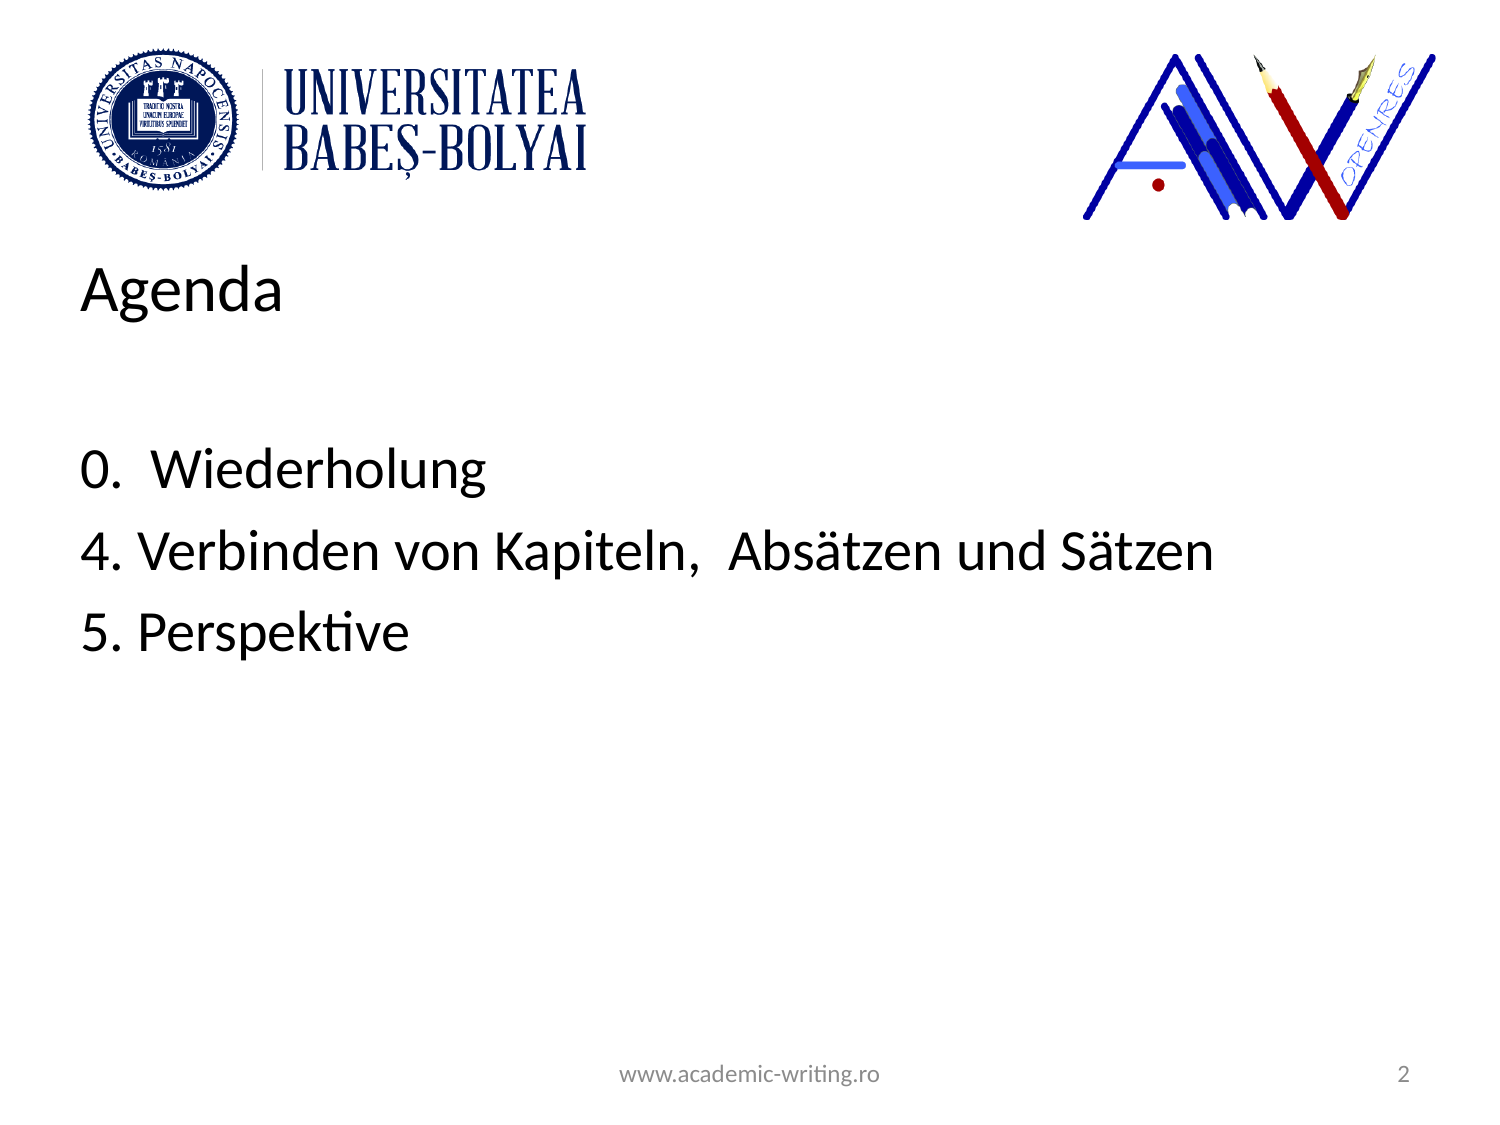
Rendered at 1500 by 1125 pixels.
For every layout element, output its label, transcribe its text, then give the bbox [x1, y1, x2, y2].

slide_number 2 [1074, 1042, 1425, 1103]
picture [76, 42, 597, 197]
list Agenda 0. Wiederholung 4. Verbinden von Kapiteln, Absätzen und Sätzen 5. Perspektive [64, 237, 1425, 988]
picture [1083, 54, 1436, 220]
footer www.academic-writing.ro [512, 1042, 988, 1103]
